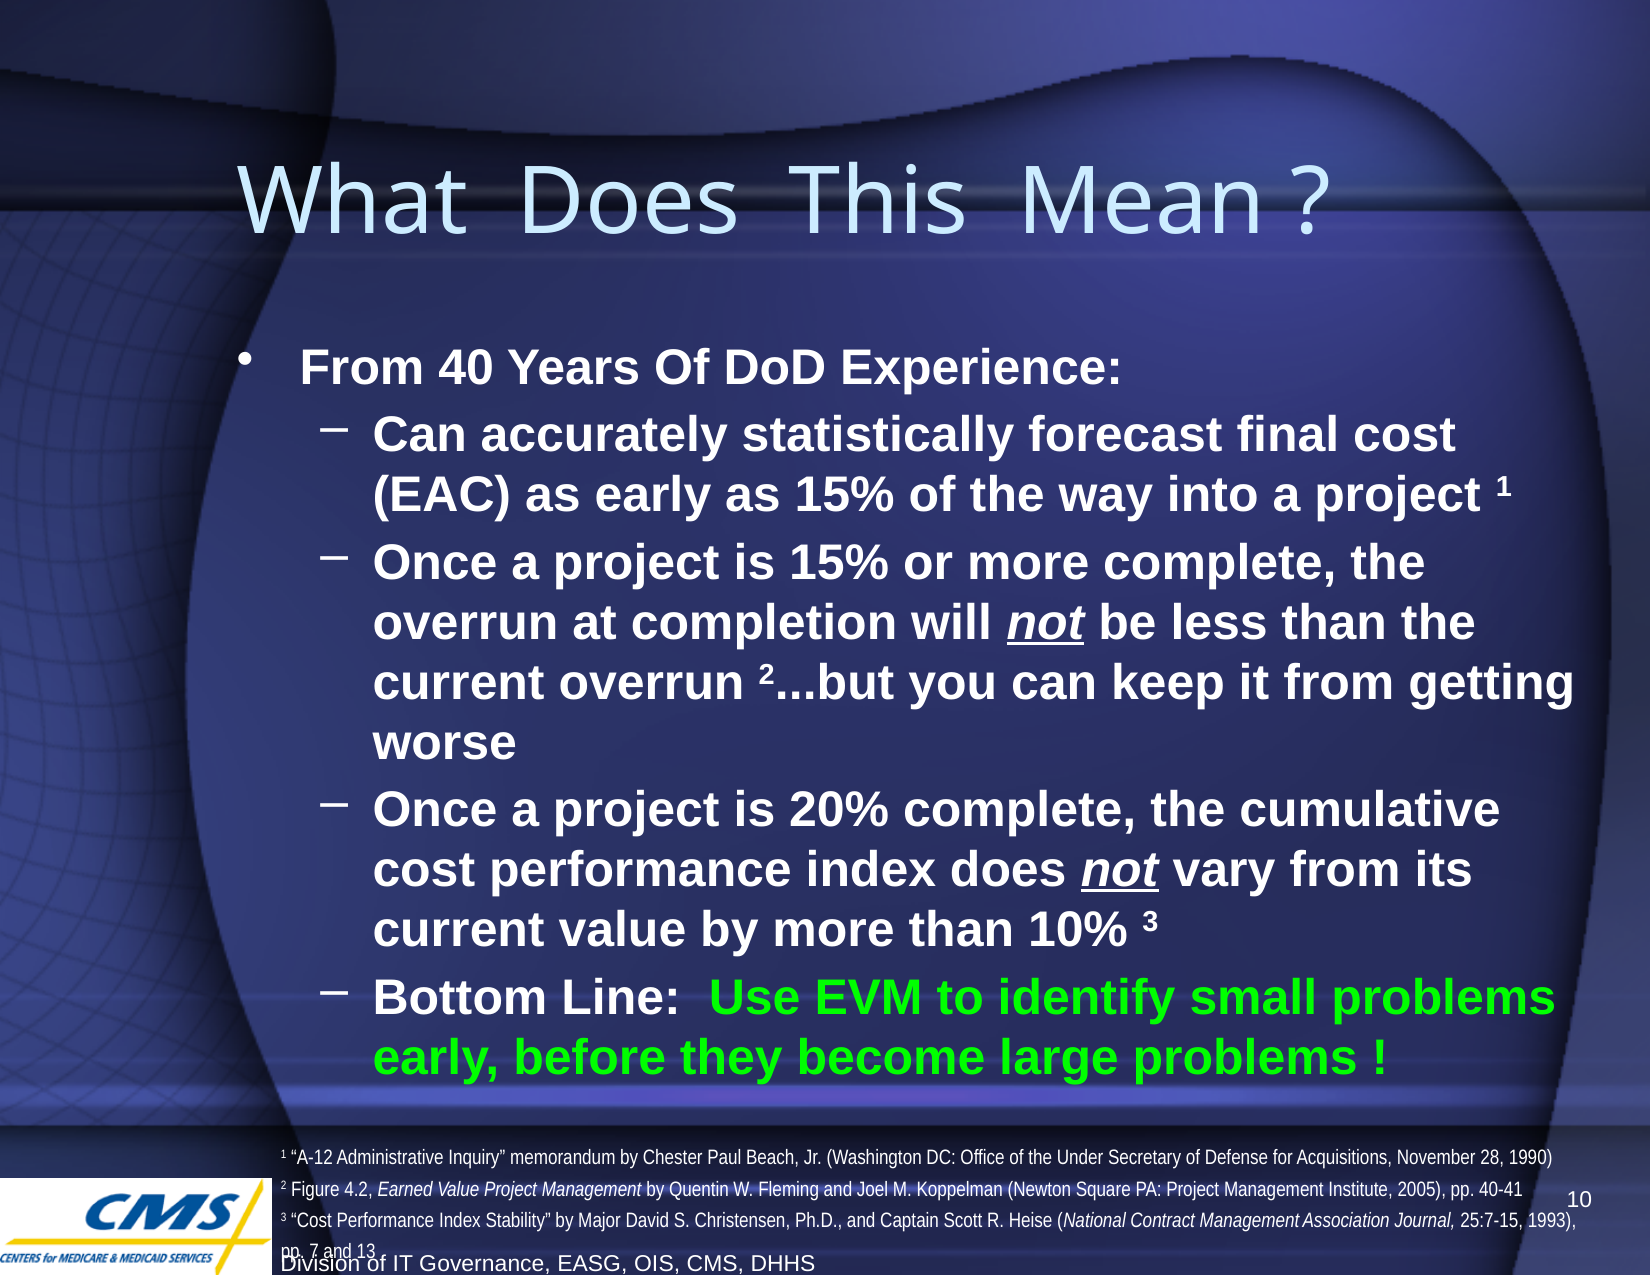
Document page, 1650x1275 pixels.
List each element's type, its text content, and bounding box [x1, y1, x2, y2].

picture [0, 0, 1650, 1275]
list From 40 Years Of DoD Experience: Can accurately statistically forecast final cost (EAC) as early as 15% of the way into a project 1 Once a project is 15% or more complete, the overrun at completion will not be less than the current overrun 2...but you can keep it from getting worse Once a project is 20% complete, the cumulative cost performance index does not vary from its current value by more than 10% 3 Bottom Line: Use EVM to identify small problems early, before they become large problems ! [220, 325, 1609, 1162]
text_box 1 “A-12 Administrative Inquiry” memorandum by Chester Paul Beach, Jr. (Washington DC: Office of the Under Secretary of Defense for Acquisitions, November 28, 1990) 2 Figure 4.2, Earned Value Project Management by Quentin W. Fleming and Joel M. Koppelman (Newton Square PA: Project Management Institute, 2005), pp. 40-41 3 “Cost Performance Index Stability” by Major David S. Christensen, Ph.D., and Captain Scott R. Heise (National Contract Management Association Journal, 25:7-15, 1993), pp. 7 and 13 [266, 1136, 1650, 1271]
title What Does This Mean ? [220, 111, 1609, 282]
